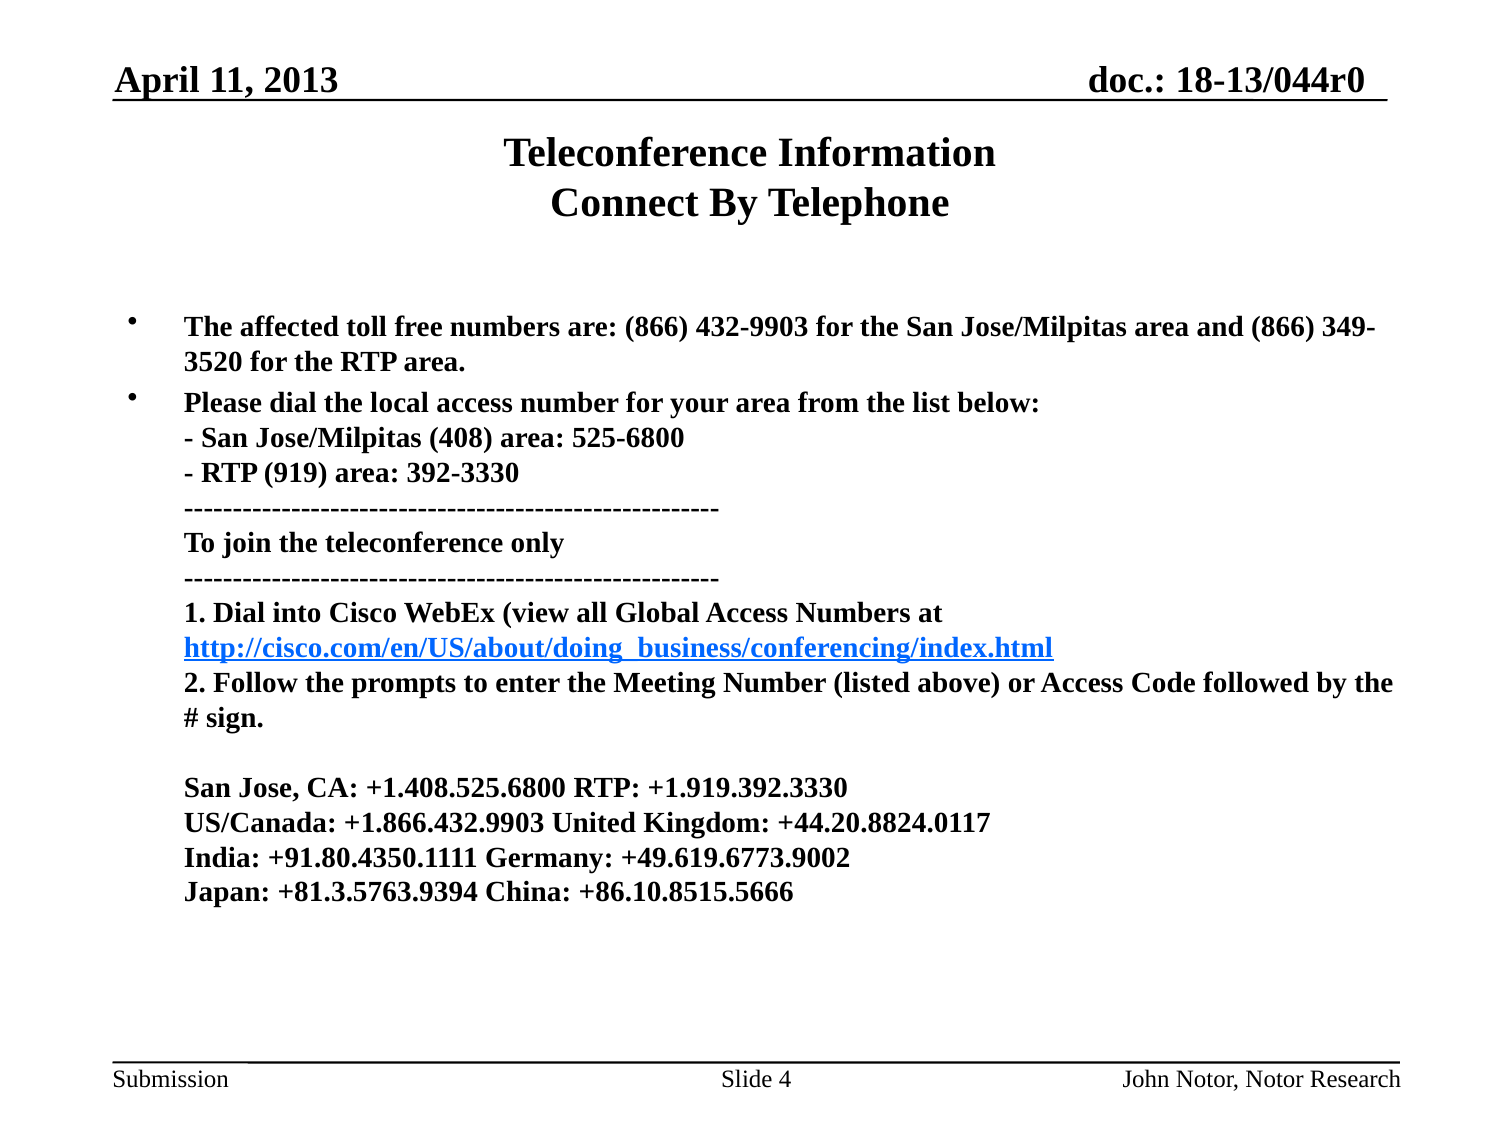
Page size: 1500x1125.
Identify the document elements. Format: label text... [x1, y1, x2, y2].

list The affected toll free numbers are: (866) 432-9903 for the San Jose/Milpitas area and (866) 349-3520 for the RTP area. Please dial the local access number for your area from the list below: - San Jose/Milpitas (408) area: 525-6800 - RTP (919) area: 392-3330 ------------------------------------------------------- To join the teleconference only ------------------------------------------------------- 1. Dial into Cisco WebEx (view all Global Access Numbers at http://cisco.com/en/US/about/doing_business/conferencing/index.html 2. Follow the prompts to enter the Meeting Number (listed above) or Access Code followed by the # sign. San Jose, CA: +1.408.525.6800 RTP: +1.919.392.3330 US/Canada: +1.866.432.9903 United Kingdom: +44.20.8824.0117 India: +91.80.4350.1111 Germany: +49.619.6773.9002 Japan: +81.3.5763.9394 China: +86.10.8515.5666 [112, 299, 1426, 976]
title Teleconference Information Connect By Telephone [112, 112, 1388, 238]
slide_number Slide 4 [712, 1061, 800, 1093]
footer John Notor, Notor Research [1087, 1062, 1402, 1094]
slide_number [114, 54, 341, 101]
